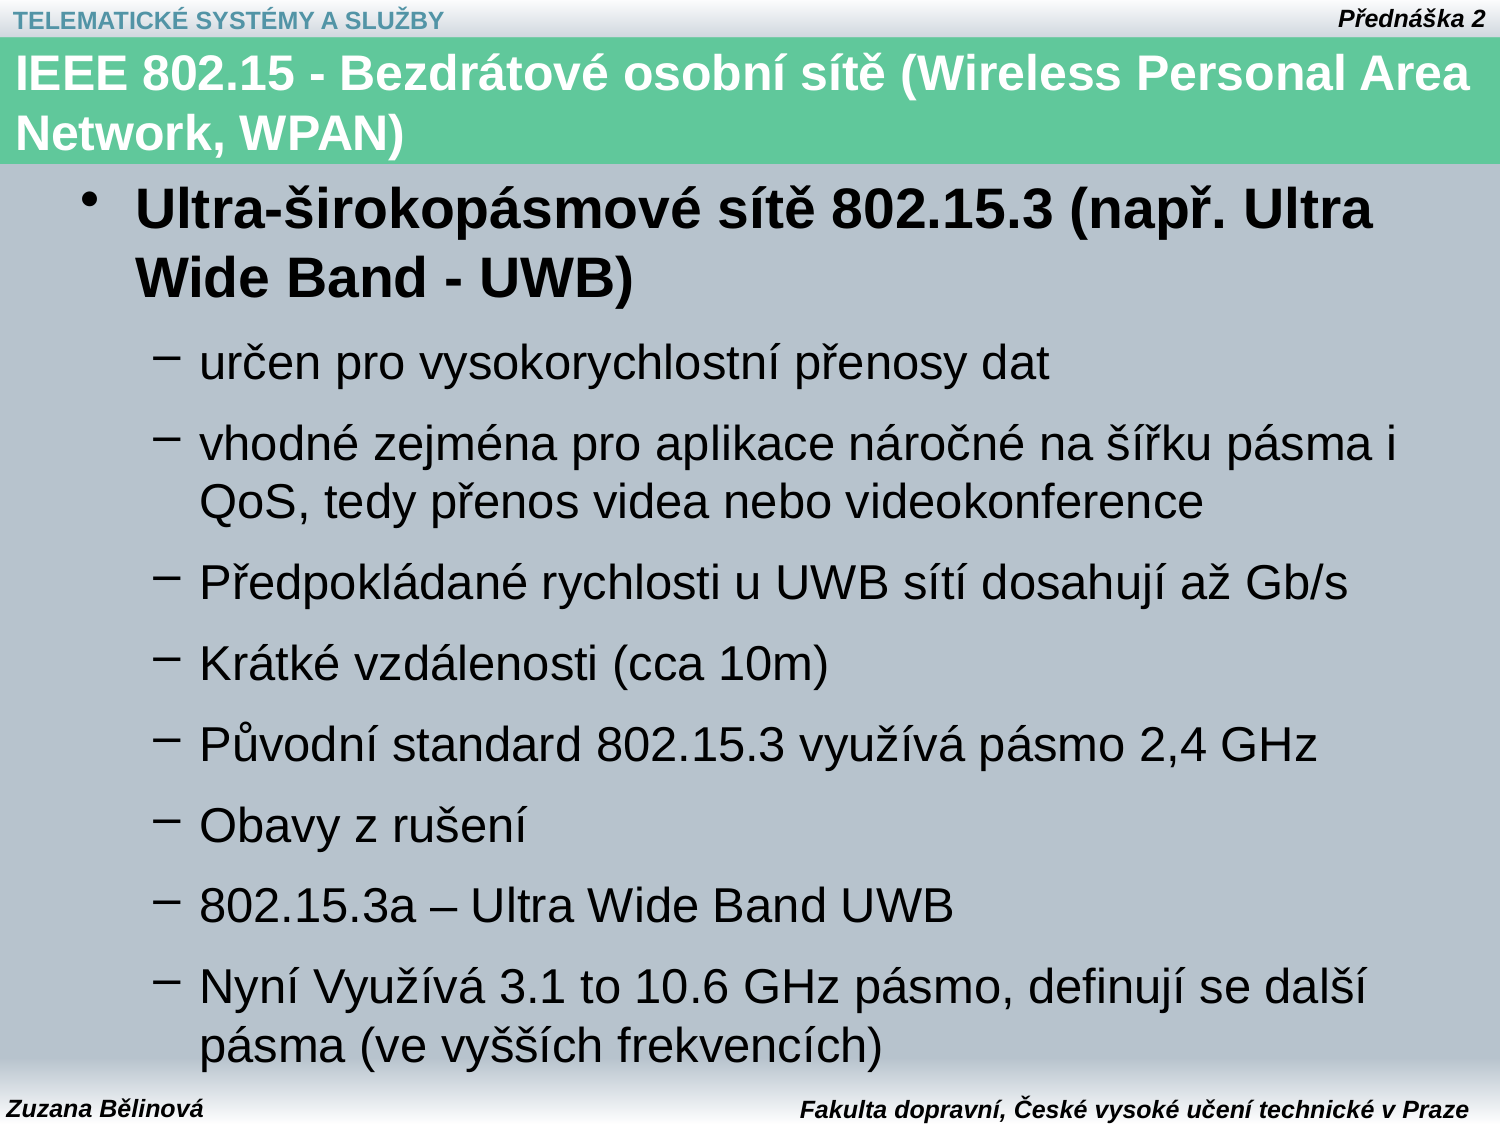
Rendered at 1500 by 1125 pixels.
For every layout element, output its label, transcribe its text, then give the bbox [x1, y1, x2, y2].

title IEEE 802.15 - Bezdrátové osobní sítě (Wireless Personal Area Network, WPAN) [0, 37, 1500, 165]
list Ultra-širokopásmové sítě 802.15.3 (např. Ultra Wide Band - UWB) určen pro vysokorychlostní přenosy dat vhodné zejména pro aplikace náročné na šířku pásma i QoS, tedy přenos videa nebo videokonference Předpokládané rychlosti u UWB sítí dosahují až Gb/s Krátké vzdálenosti (cca 10m) Původní standard 802.15.3 využívá pásmo 2,4 GHz Obavy z rušení 802.15.3a – Ultra Wide Band UWB Nyní Využívá 3.1 to 10.6 GHz pásmo, definují se další pásma (ve vyšších frekvencích) [64, 163, 1460, 1083]
